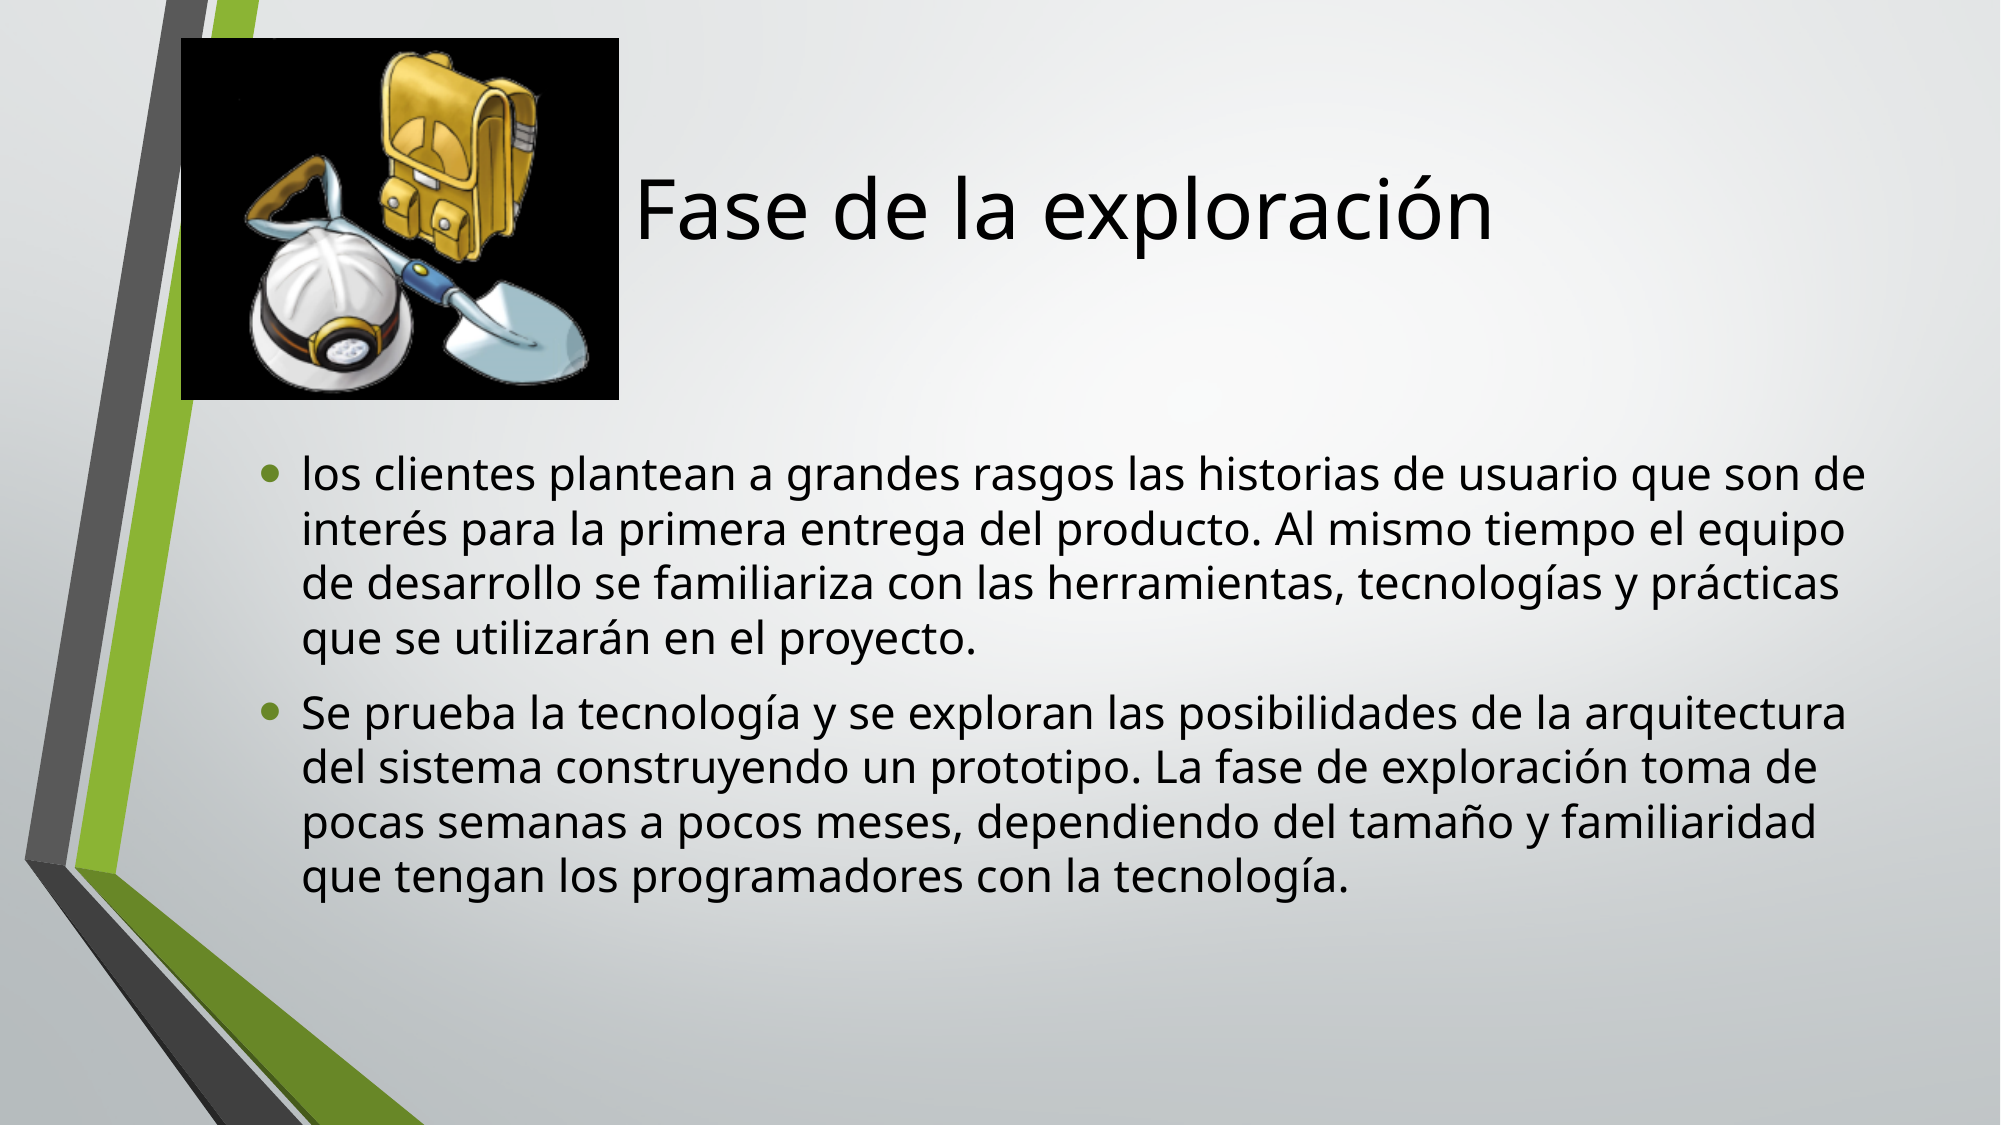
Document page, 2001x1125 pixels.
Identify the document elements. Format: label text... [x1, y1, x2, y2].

list los clientes plantean a grandes rasgos las historias de usuario que son de interés para la primera entrega del producto. Al mismo tiempo el equipo de desarrollo se familiariza con las herramientas, tecnologías y prácticas que se utilizarán en el proyecto. Se prueba la tecnología y se exploran las posibilidades de la arquitectura del sistema construyendo un prototipo. La fase de exploración toma de pocas semanas a pocos meses, dependiendo del tamaño y familiaridad que tengan los programadores con la tecnología. [243, 437, 1887, 950]
picture [180, 38, 619, 401]
title Fase de la exploración [619, 112, 1887, 400]
